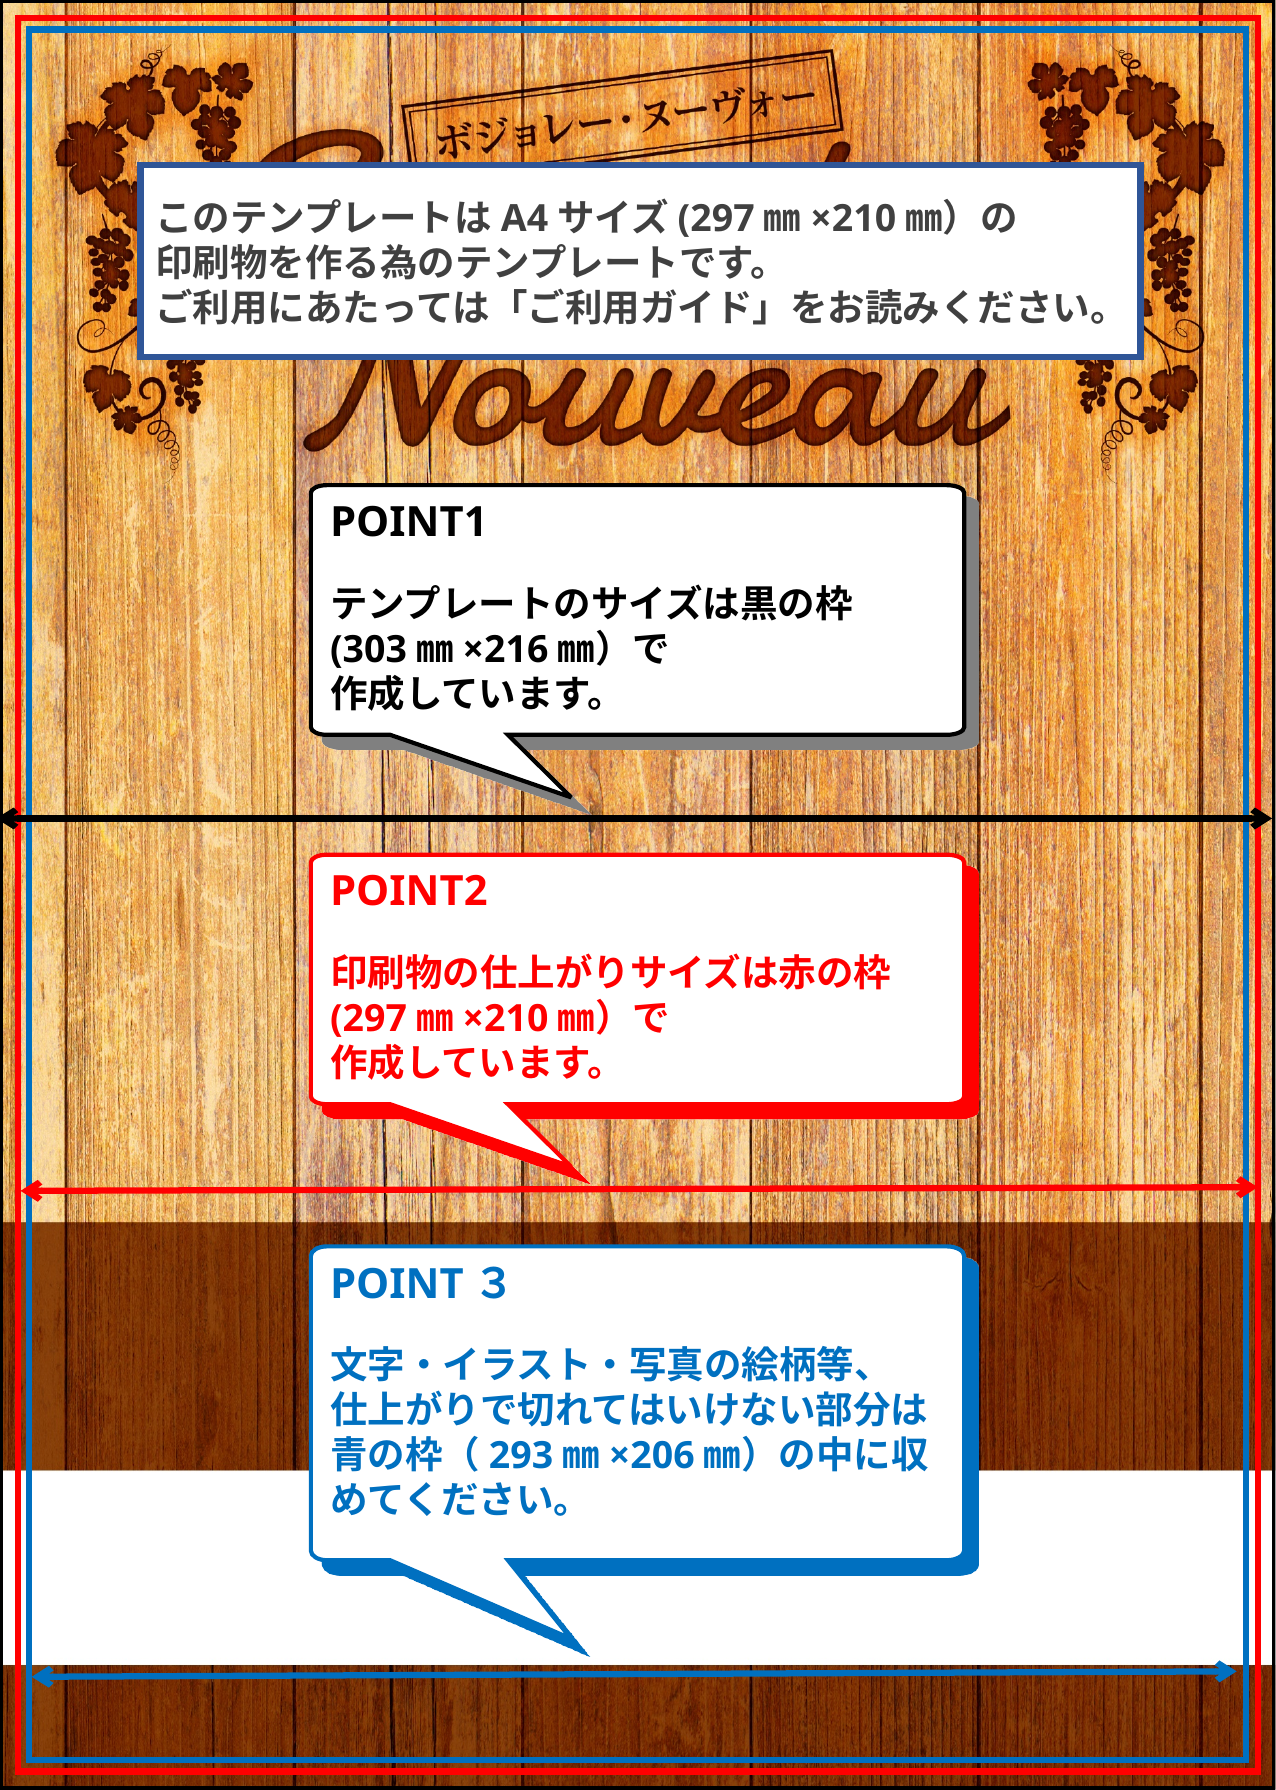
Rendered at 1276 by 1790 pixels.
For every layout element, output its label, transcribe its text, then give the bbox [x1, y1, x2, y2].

text_box POINT2 印刷物の仕上がりサイズは赤の枠(297㎜×210㎜）で 作成しています。 [310, 854, 965, 1167]
text_box このテンプレートはA4サイズ(297㎜×210㎜）の 印刷物を作る為のテンプレートです。 ご利用にあたっては「ご利用ガイド」をお読みください。 [140, 164, 1142, 358]
text_box [17, 822, 1259, 1773]
text_box [28, 822, 1247, 1187]
text_box [28, 1191, 1247, 1761]
text_box POINT1 テンプレートのサイズは黒の枠 (303㎜×216㎜）で 作成しています。 [310, 485, 965, 798]
text_box [28, 28, 1247, 815]
text_box [0, 0, 1276, 1790]
text_box POINT３ 文字・イラスト・写真の絵柄等、 仕上がりで切れてはいけない部分は 青の枠（293㎜×206㎜）の中に収めてください。 [310, 1246, 965, 1639]
text_box [17, 17, 1259, 815]
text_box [20, 1187, 1258, 1191]
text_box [31, 1671, 1237, 1677]
